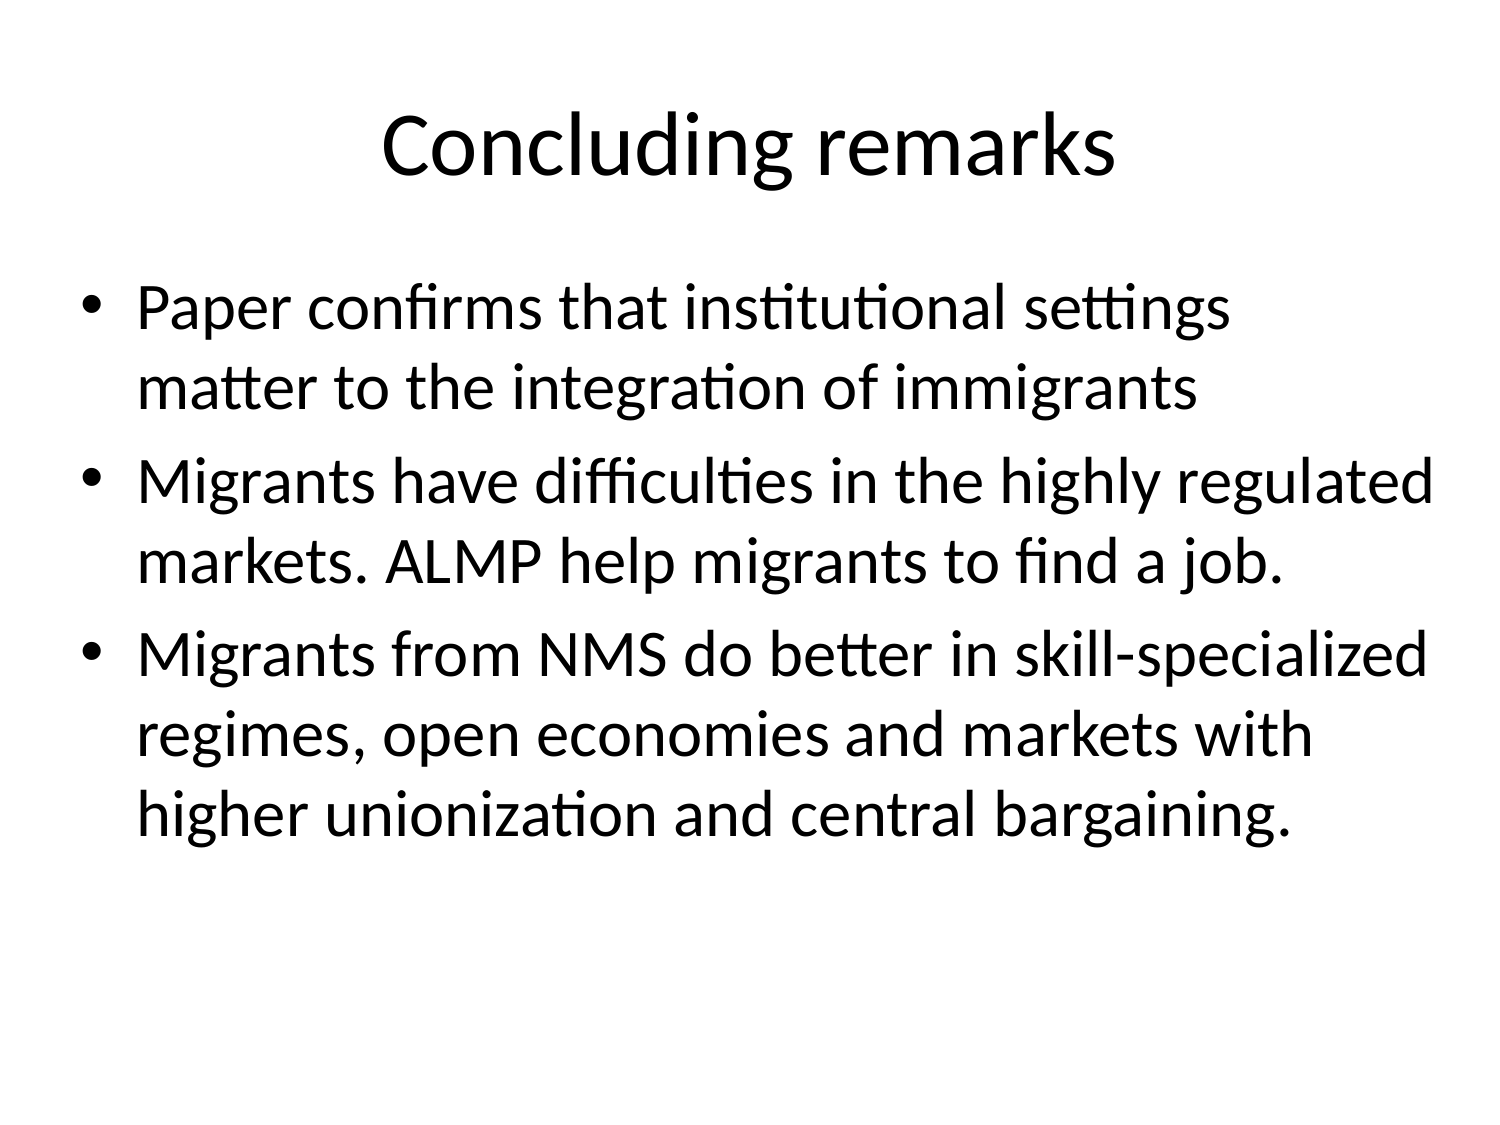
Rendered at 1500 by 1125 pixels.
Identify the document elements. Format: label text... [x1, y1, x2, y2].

list Paper confirms that institutional settings matter to the integration of immigrants Migrants have difficulties in the highly regulated markets. ALMP help migrants to find a job. Migrants from NMS do better in skill-specialized regimes, open economies and markets with higher unionization and central bargaining. [64, 255, 1461, 998]
title Concluding remarks [75, 45, 1425, 233]
